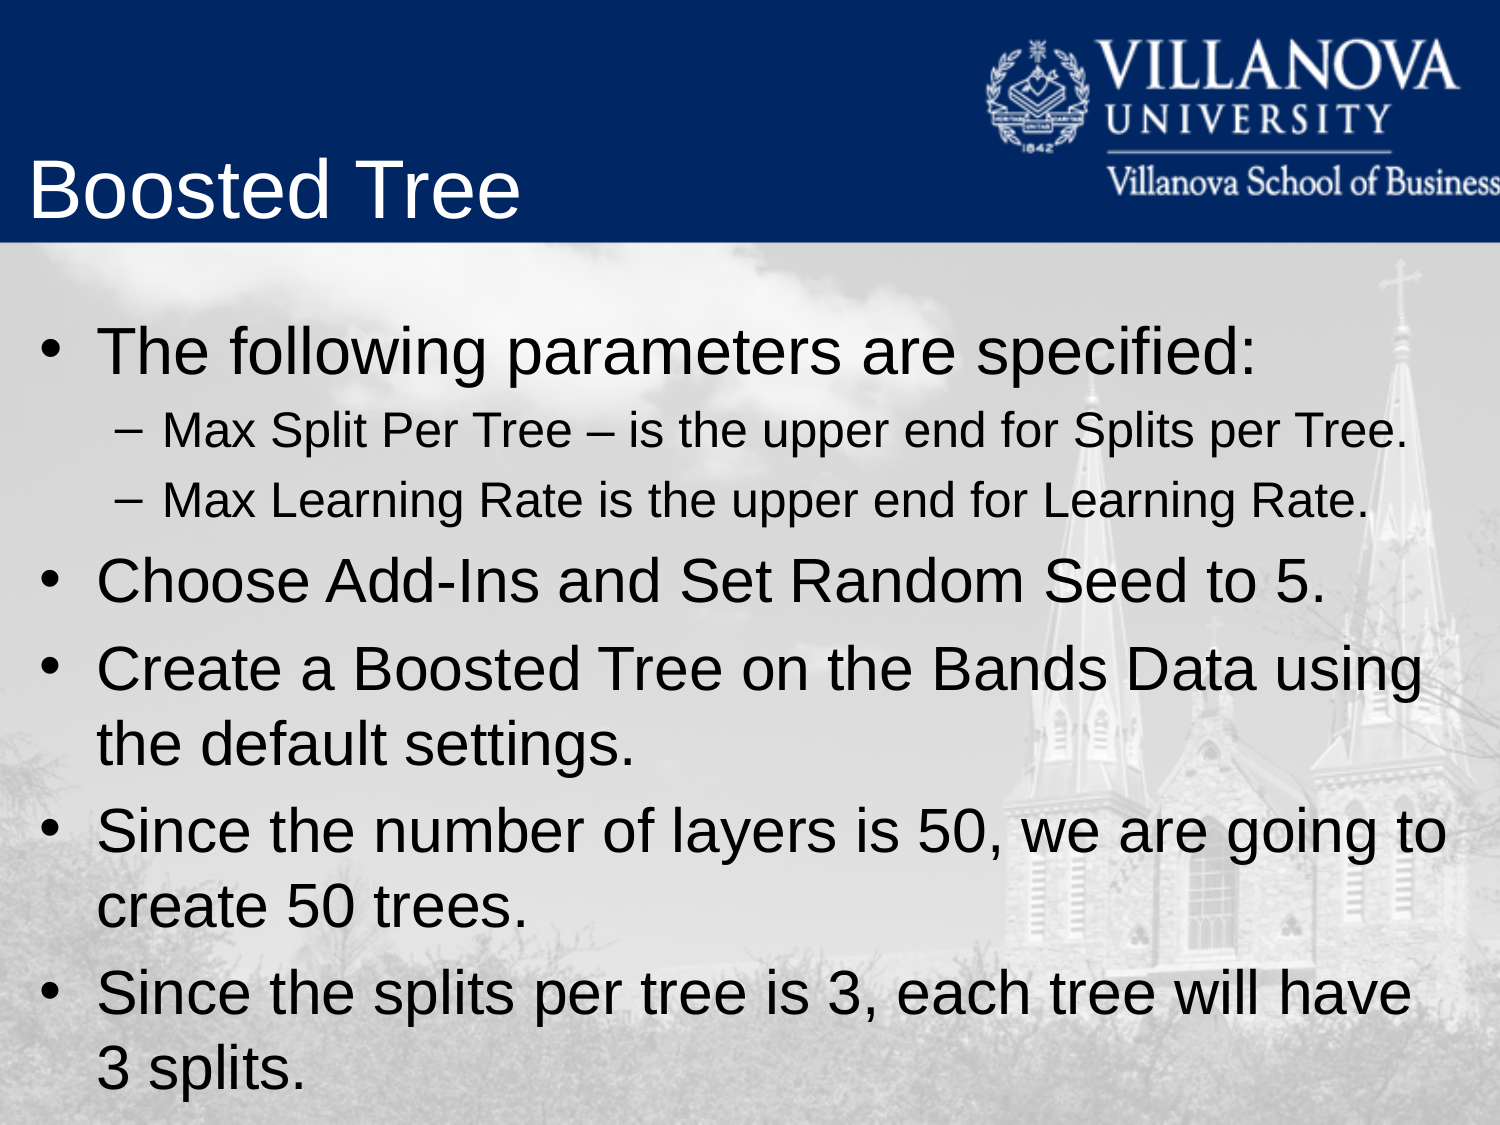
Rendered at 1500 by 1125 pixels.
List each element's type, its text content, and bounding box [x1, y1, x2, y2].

picture [0, 0, 1500, 1125]
text_box Boosted Tree [12, 62, 1363, 250]
list The following parameters are specified: Max Split Per Tree – is the upper end for Splits per Tree. Max Learning Rate is the upper end for Learning Rate. Choose Add-Ins and Set Random Seed to 5. Create a Boosted Tree on the Bands Data using the default settings. Since the number of layers is 50, we are going to create 50 trees. Since the splits per tree is 3, each tree will have 3 splits. [24, 299, 1475, 1125]
